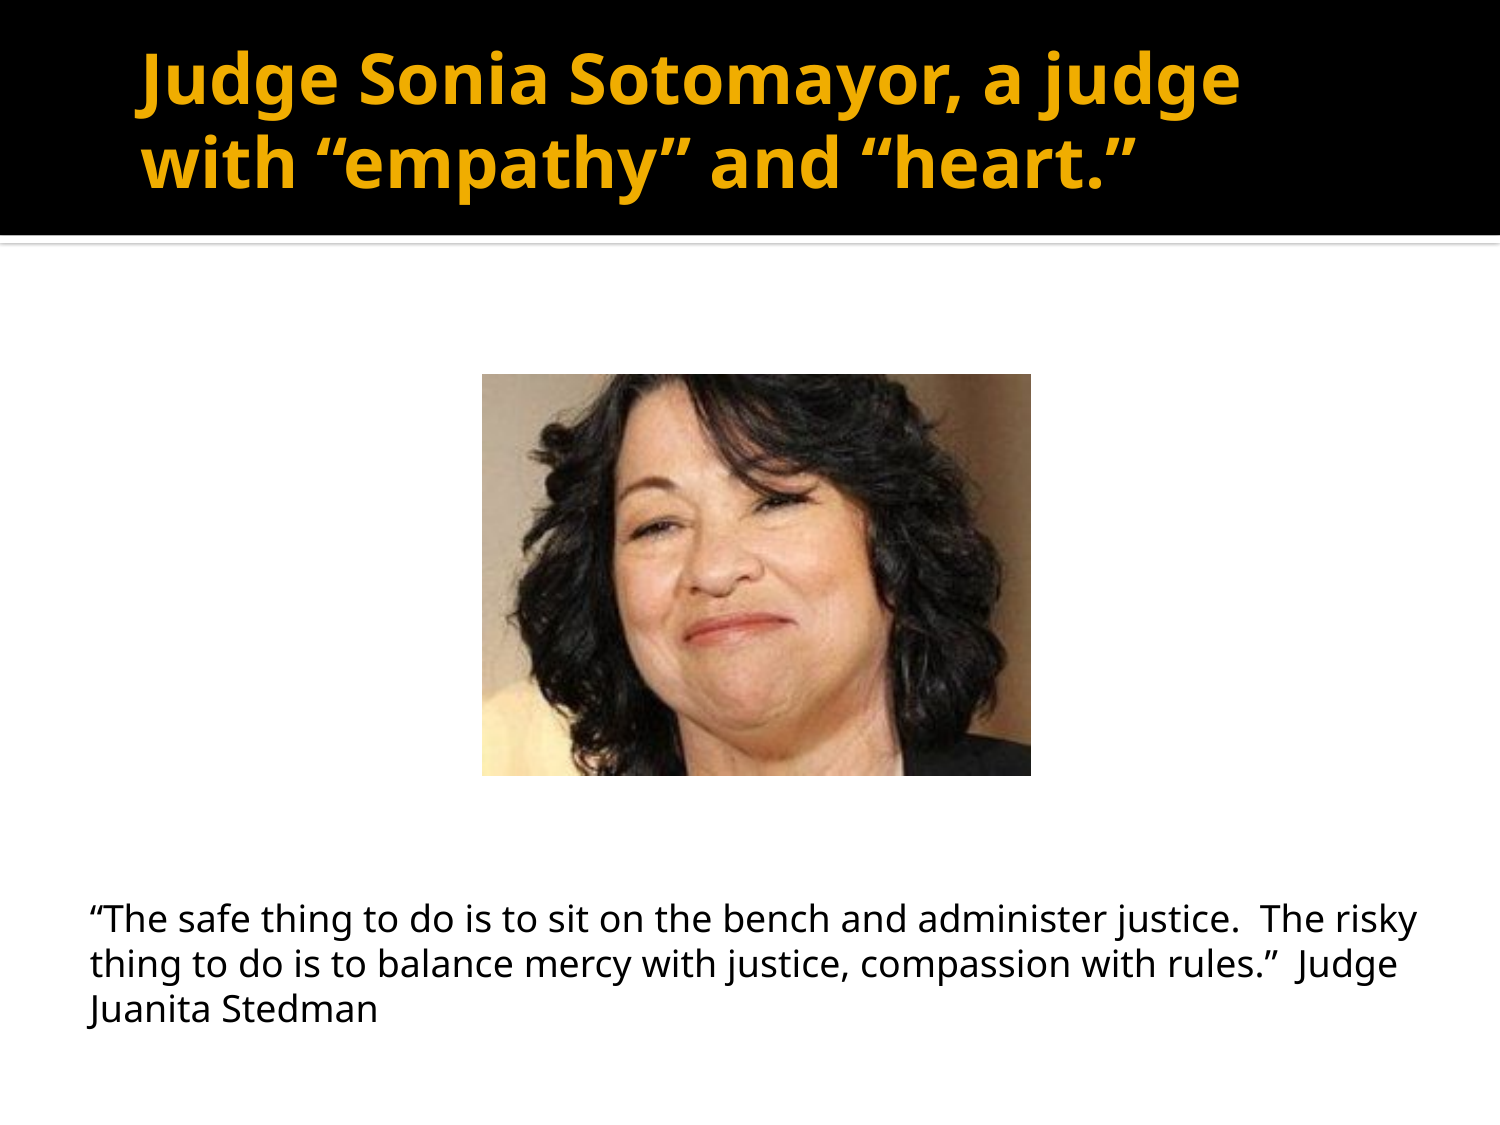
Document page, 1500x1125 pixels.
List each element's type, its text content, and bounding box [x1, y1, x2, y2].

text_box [481, 374, 1031, 776]
text_box “The safe thing to do is to sit on the bench and administer justice. The risky thing to do is to balance mercy with justice, compassion with rules.” Judge Juanita Stedman [74, 887, 1438, 1038]
title Judge Sonia Sotomayor, a judge with “empathy” and “heart.” [125, 24, 1388, 213]
